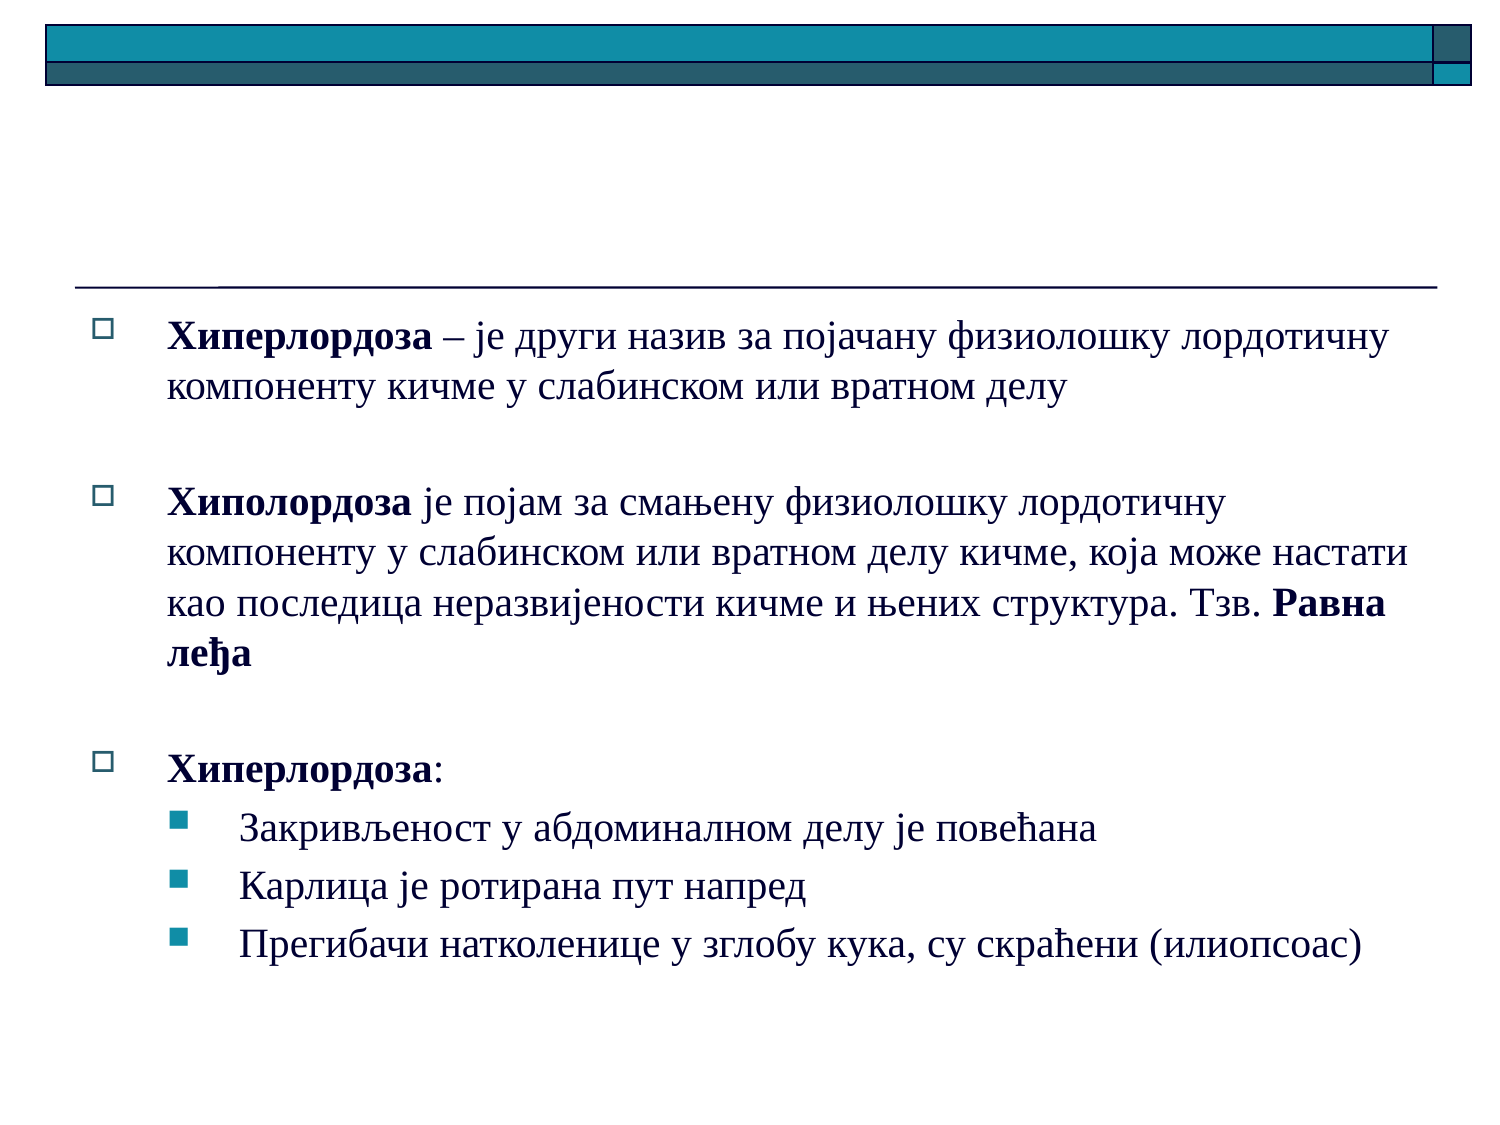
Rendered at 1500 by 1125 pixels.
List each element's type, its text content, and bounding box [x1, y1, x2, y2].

list Хиперлордоза – је други назив за појачану физиолошку лордотичну компоненту кичме у слабинском или вратном делу Хиполордоза је појам за смањену физиолошку лордотичну компоненту у слабинском или вратном делу кичме, која може настати као последица неразвијености кичме и њених структура. Тзв. Равна леђа Хиперлордоза: Закривљеност у абдоминалном делу је повећана Карлица је ротирана пут напред Прегибачи натколенице у зглобу кука, су скраћени (илиопсоас) [75, 299, 1425, 1006]
